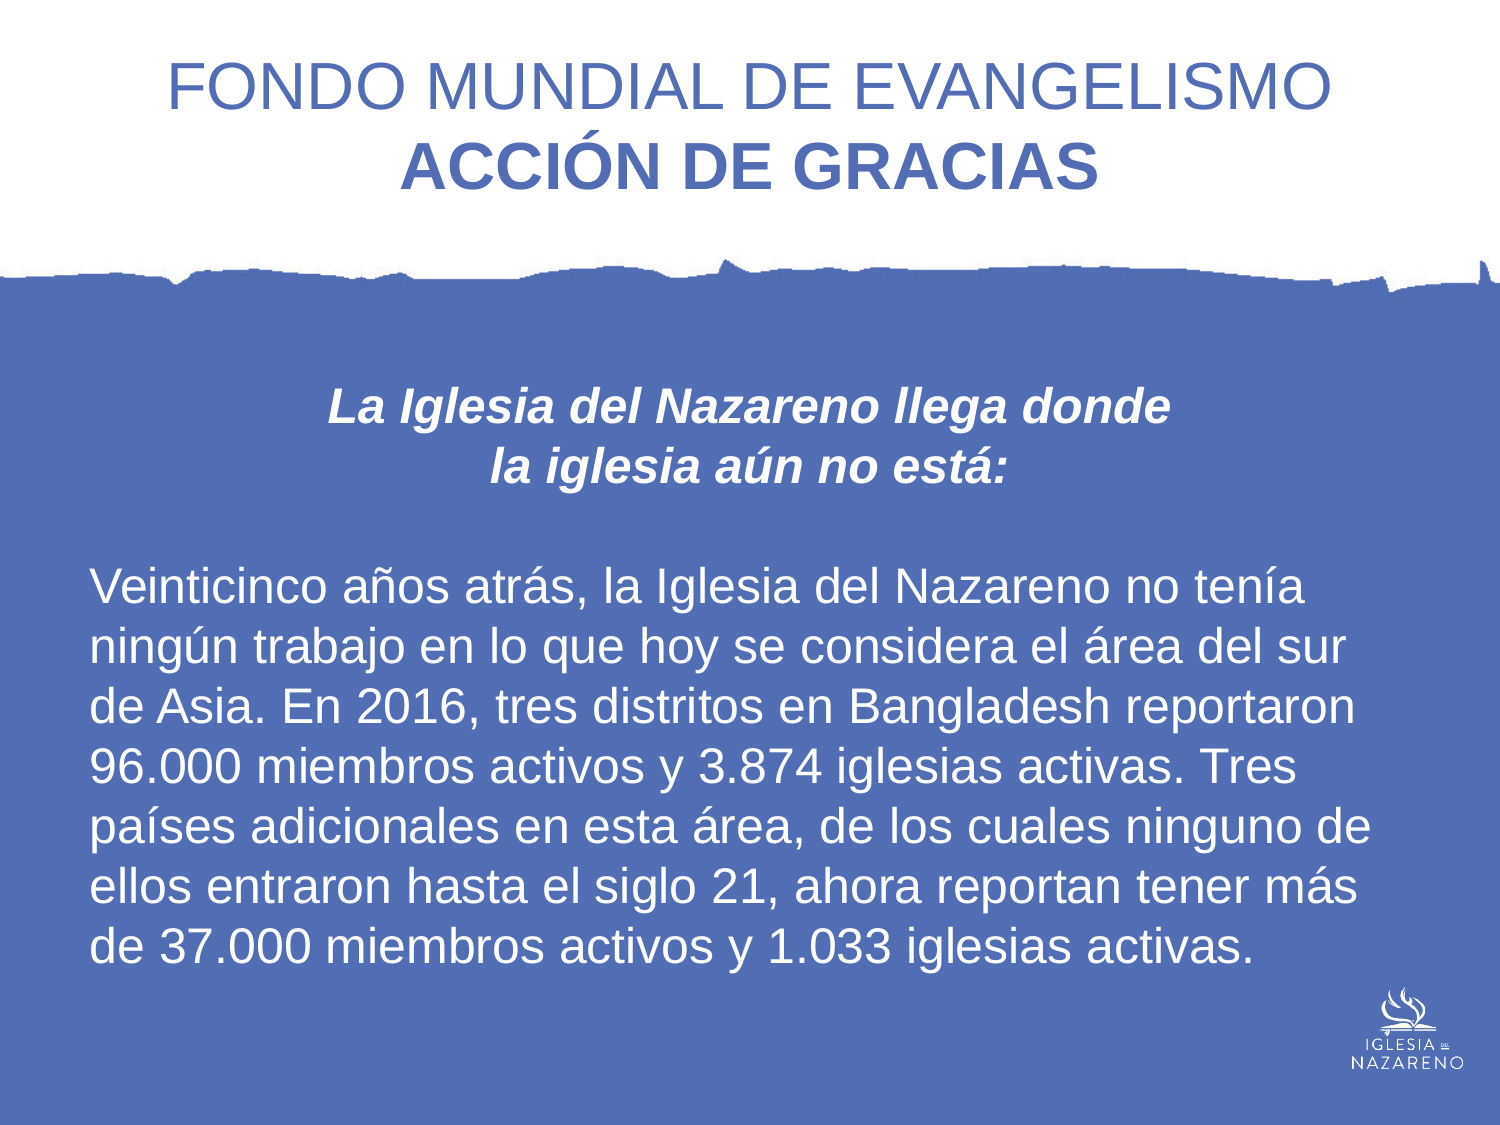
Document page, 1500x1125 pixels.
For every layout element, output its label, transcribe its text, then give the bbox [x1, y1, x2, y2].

text_box La Iglesia del Nazareno llega donde la iglesia aún no está: Veinticinco años atrás, la Iglesia del Nazareno no tenía ningún trabajo en lo que hoy se considera el área del sur de Asia. En 2016, tres distritos en Bangladesh reportaron 96.000 miembros activos y 3.874 iglesias activas. Tres países adicionales en esta área, de los cuales ninguno de ellos entraron hasta el siglo 21, ahora reportan tener más de 37.000 miembros activos y 1.033 iglesias activas. [74, 366, 1425, 982]
text_box Fondo Mundial de Evangelismo Acción de Gracias [12, 35, 1488, 211]
picture [0, 0, 1500, 1125]
